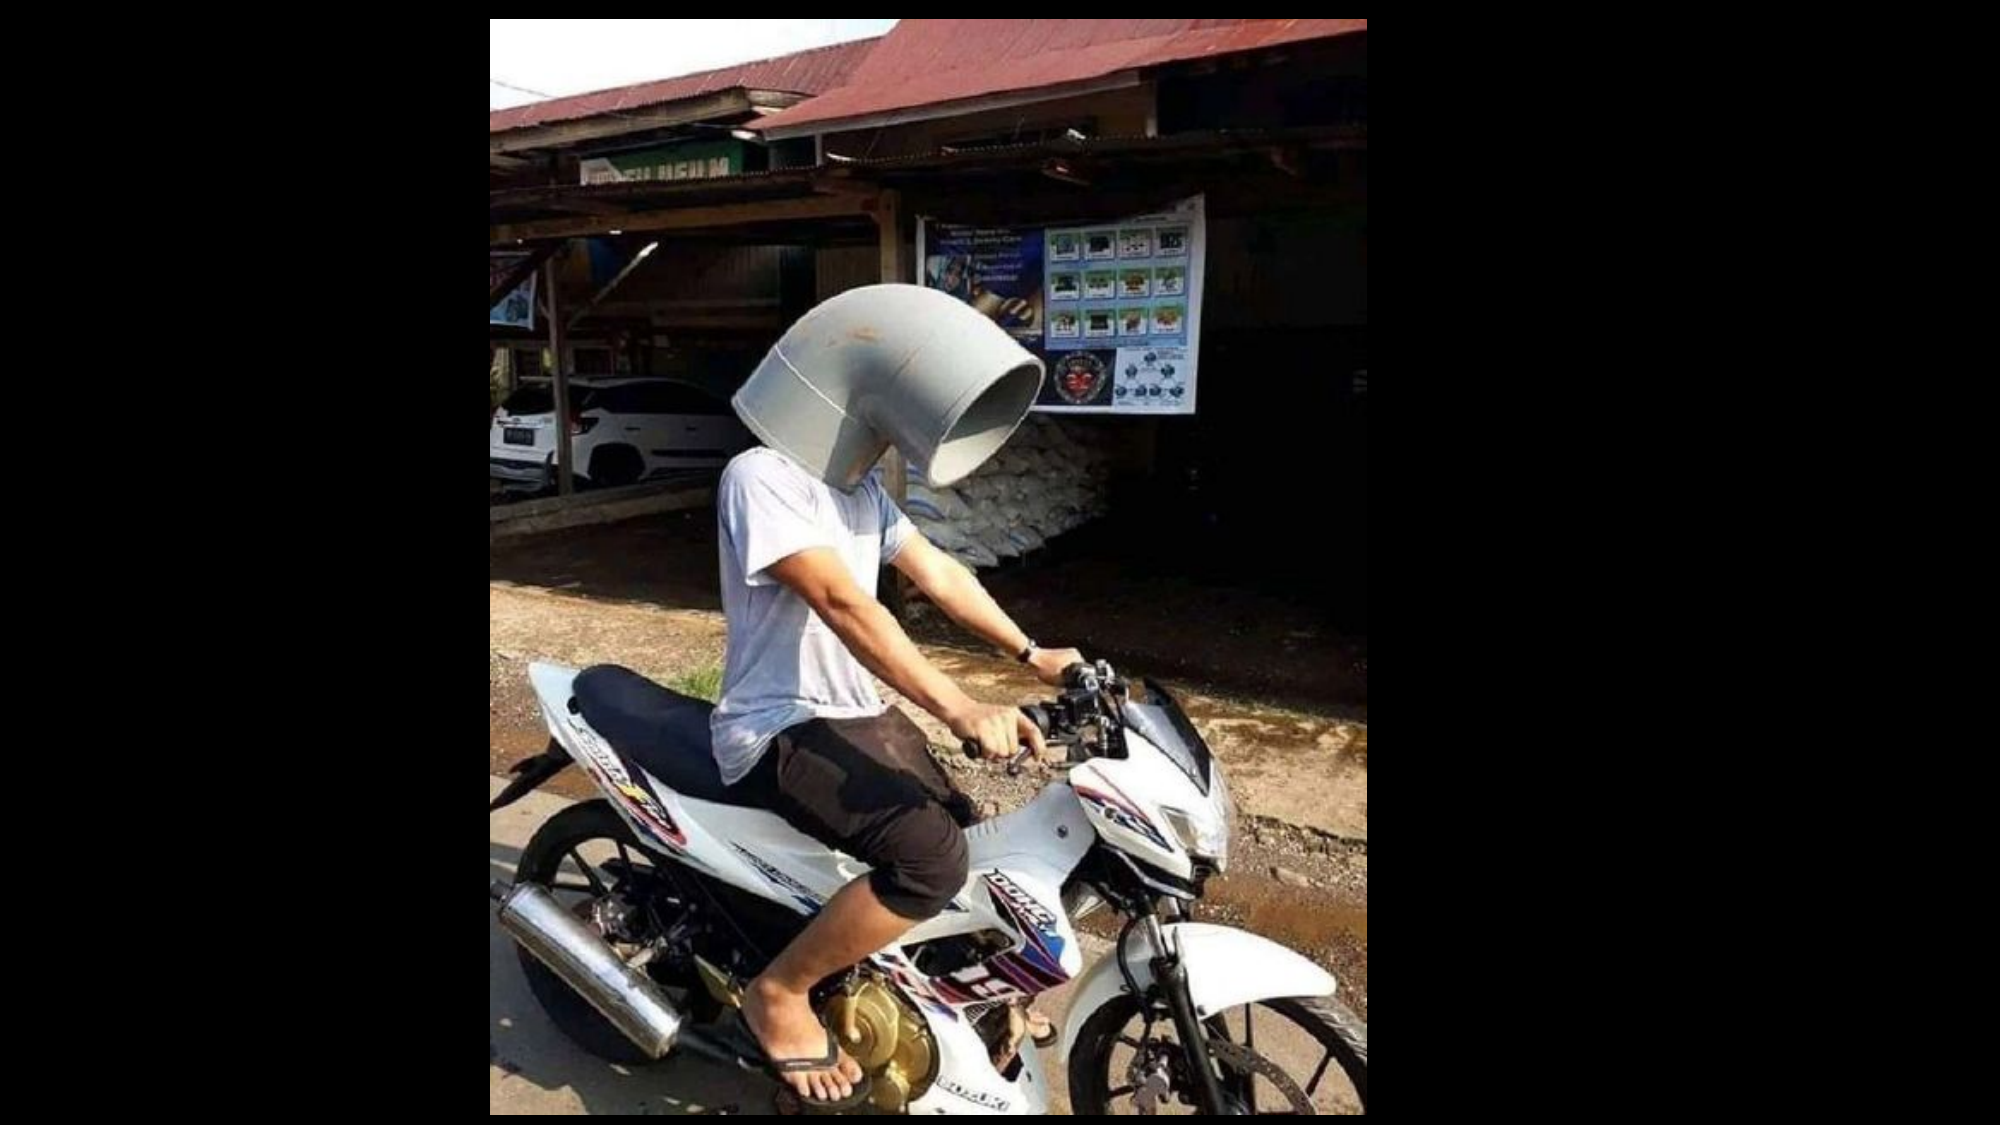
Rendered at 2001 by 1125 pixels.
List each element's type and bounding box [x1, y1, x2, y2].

list [490, 19, 1367, 1115]
